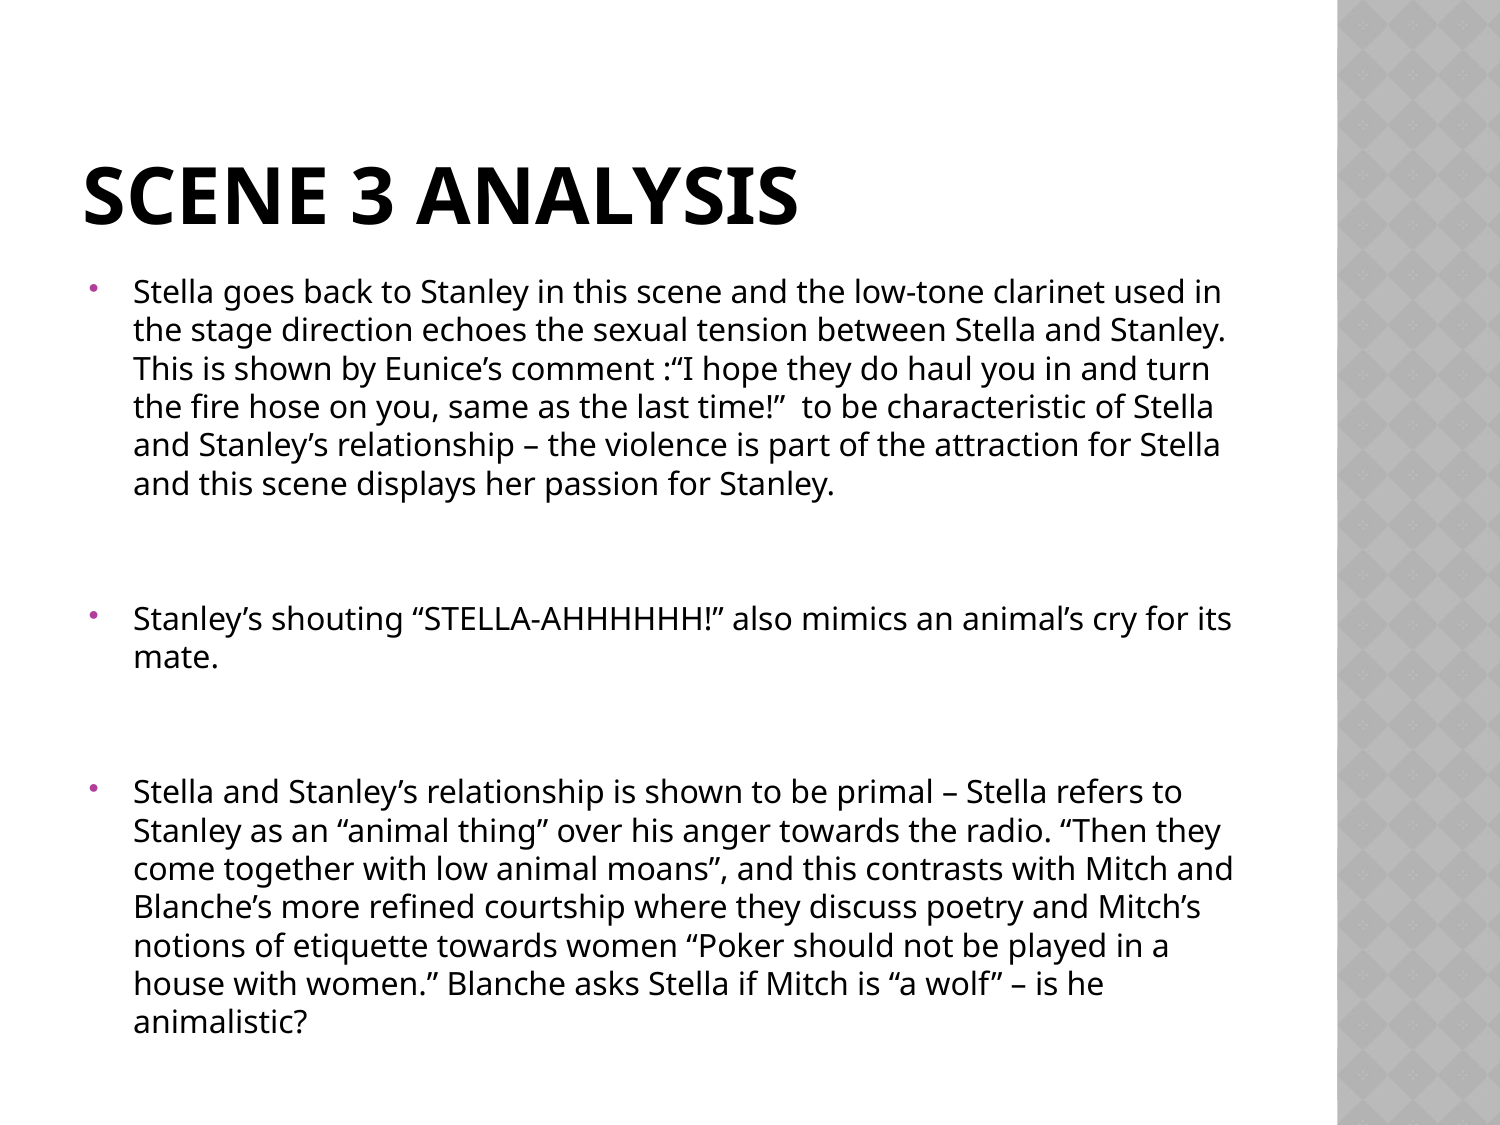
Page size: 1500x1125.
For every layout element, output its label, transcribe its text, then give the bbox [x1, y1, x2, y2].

list Stella goes back to Stanley in this scene and the low-tone clarinet used in the stage direction echoes the sexual tension between Stella and Stanley. This is shown by Eunice’s comment :“I hope they do haul you in and turn the fire hose on you, same as the last time!” to be characteristic of Stella and Stanley’s relationship – the violence is part of the attraction for Stella and this scene displays her passion for Stanley. Stanley’s shouting “STELLA-AHHHHHH!” also mimics an animal’s cry for its mate. Stella and Stanley’s relationship is shown to be primal – Stella refers to Stanley as an “animal thing” over his anger towards the radio. “Then they come together with low animal moans”, and this contrasts with Mitch and Blanche’s more refined courtship where they discuss poetry and Mitch’s notions of etiquette towards women “Poker should not be played in a house with women.” Blanche asks Stella if Mitch is “a wolf” – is he animalistic? [75, 264, 1263, 1059]
title Scene 3 analysis [75, 52, 1263, 240]
